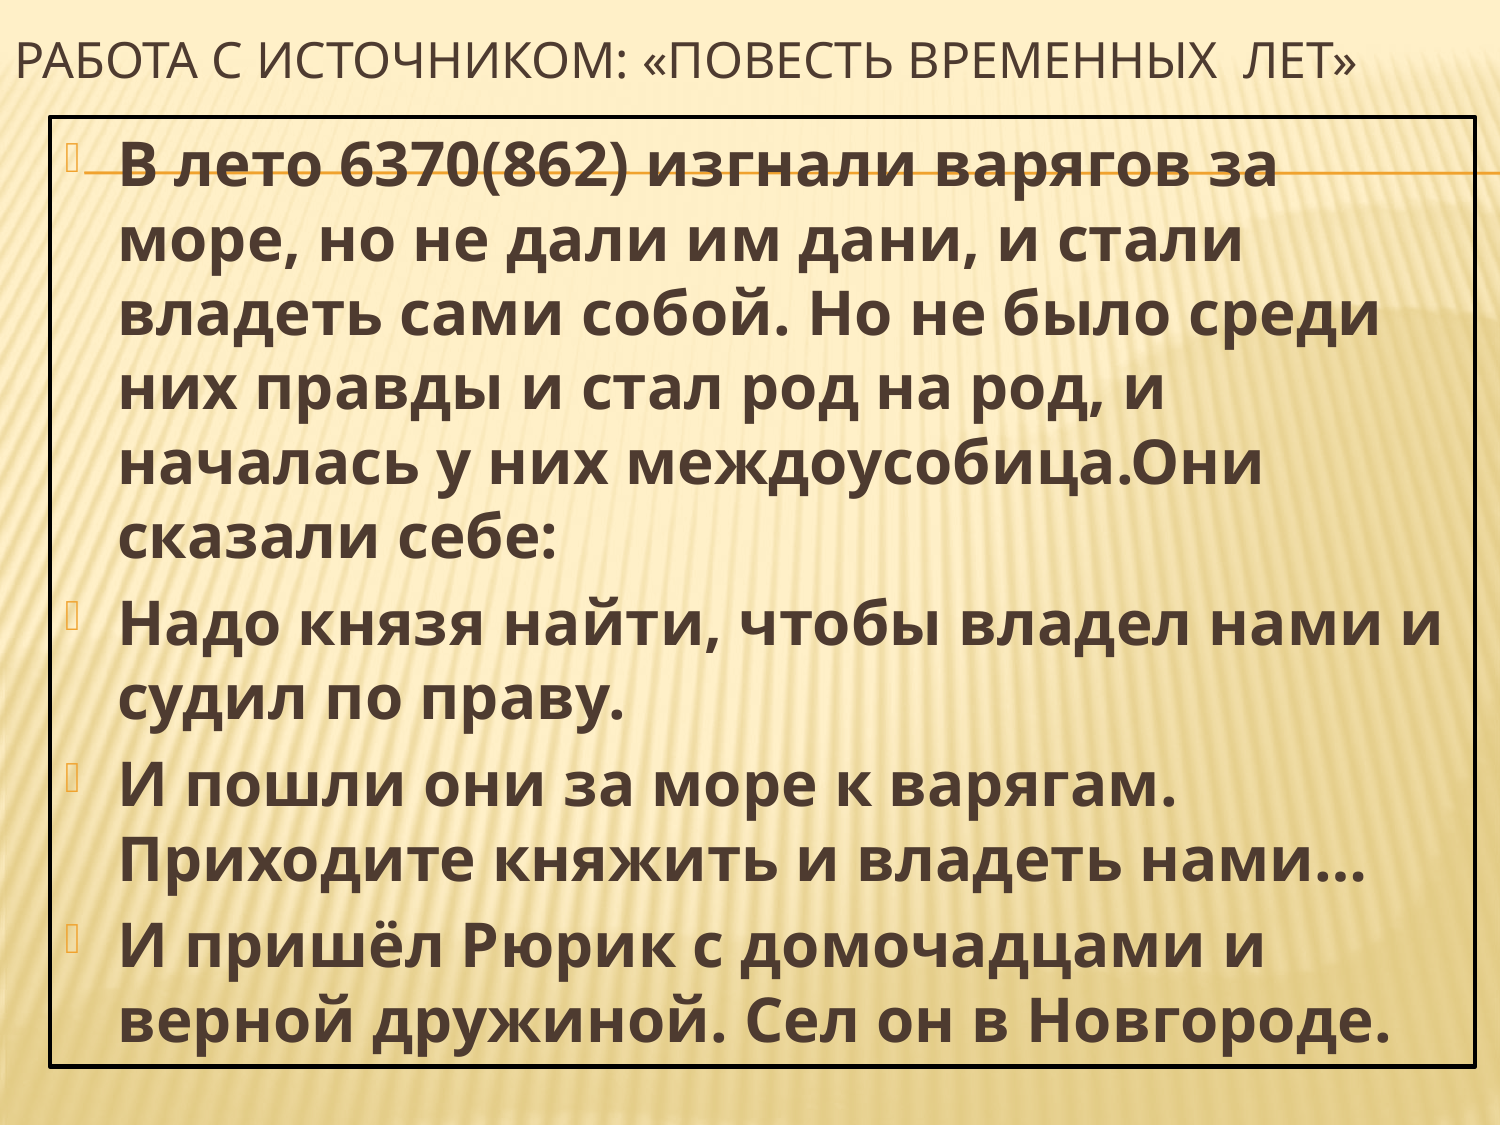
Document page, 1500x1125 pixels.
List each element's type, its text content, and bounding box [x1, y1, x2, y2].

title Работа с источником: «Повесть Временных лет» [0, 0, 1425, 118]
list В лето 6370(862) изгнали варягов за море, но не дали им дани, и стали владеть сами собой. Но не было среди них правды и стал род на род, и началась у них междоусобица.Они сказали себе: Надо князя найти, чтобы владел нами и судил по праву. И пошли они за море к варягам. Приходите княжить и владеть нами… И пришёл Рюрик с домочадцами и верной дружиной. Сел он в Новгороде. [50, 117, 1475, 1067]
